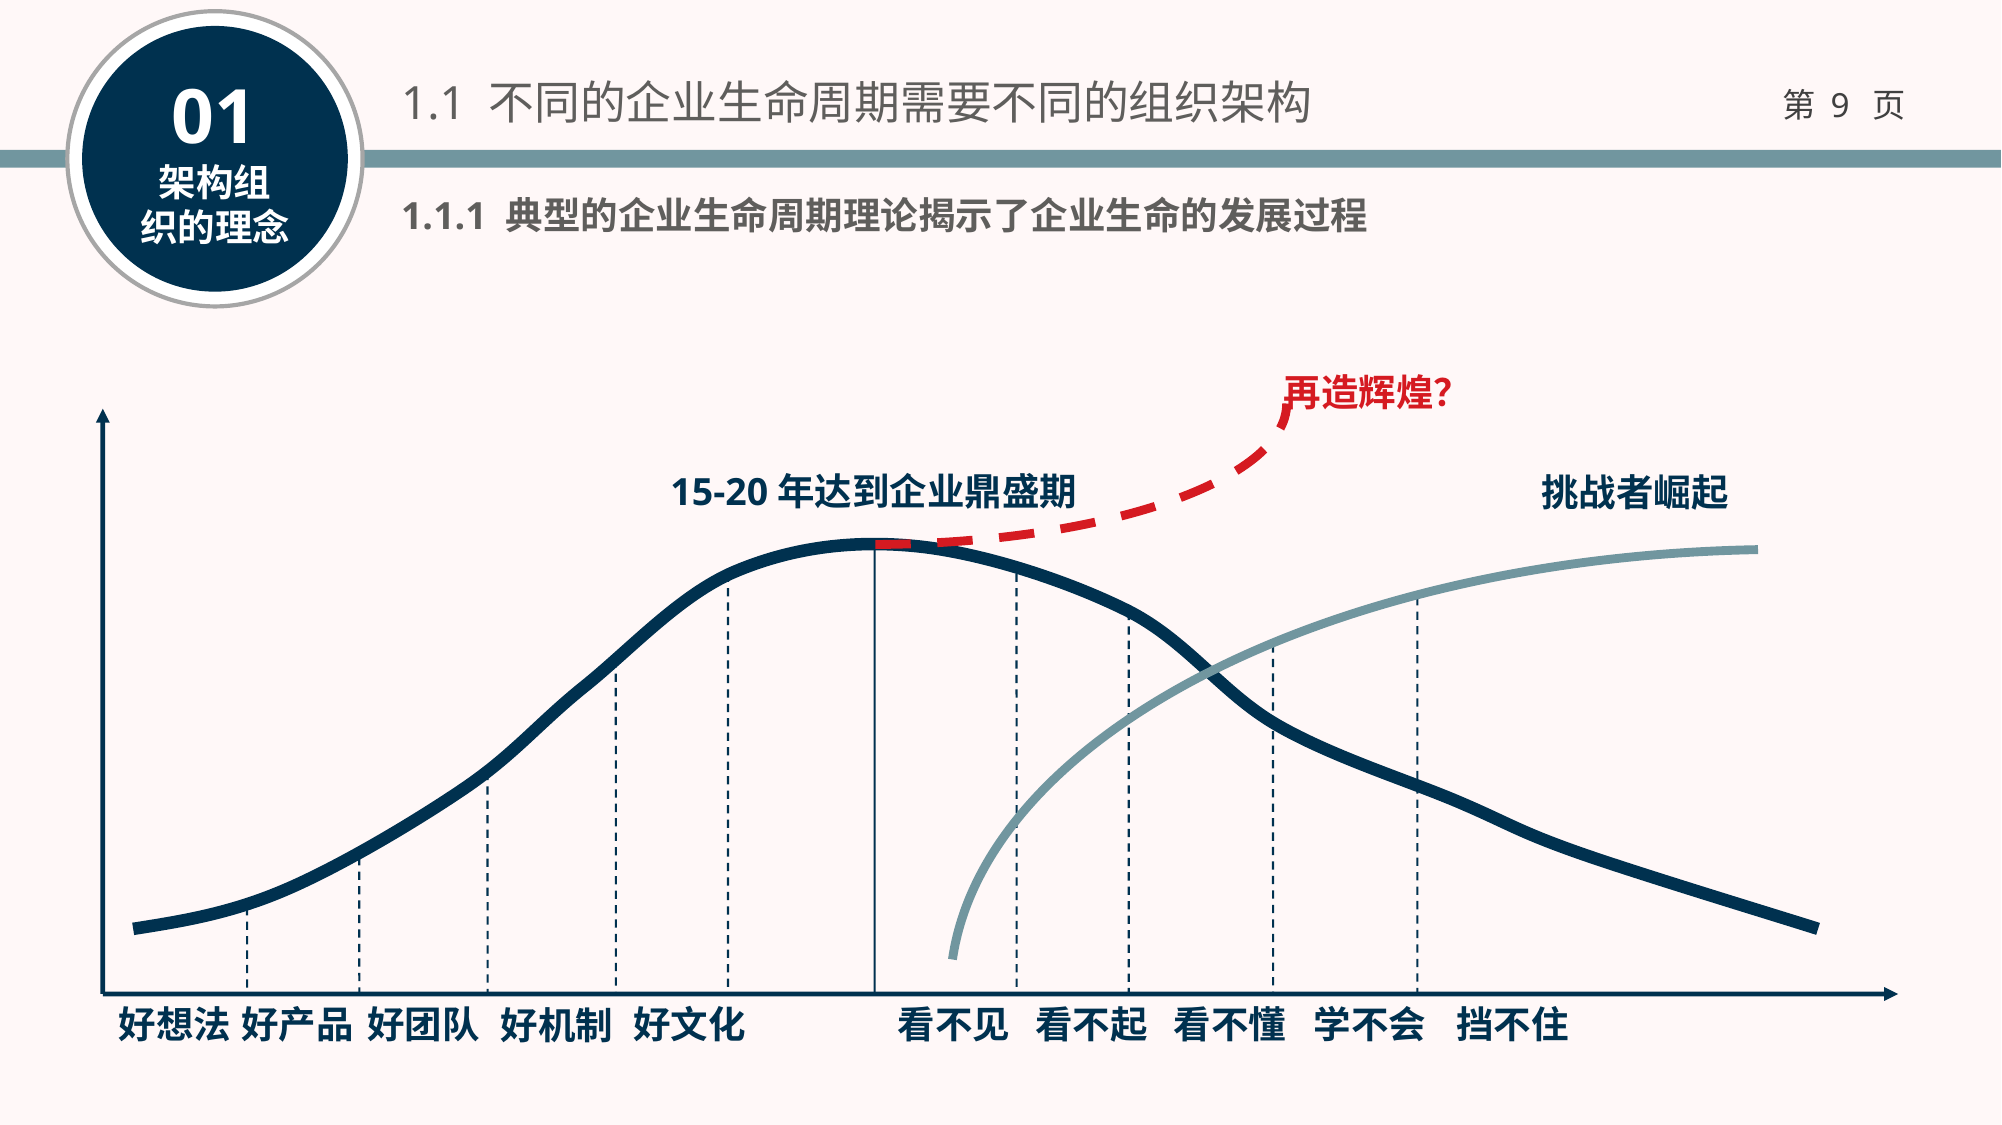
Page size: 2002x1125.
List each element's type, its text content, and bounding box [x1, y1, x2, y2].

list 1.1 不同的企业生命周期需要不同的组织架构 [386, 66, 1722, 138]
list 1.1.1 典型的企业生命周期理论揭示了企业生命的发展过程 [386, 184, 1722, 246]
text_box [102, 361, 1899, 1056]
